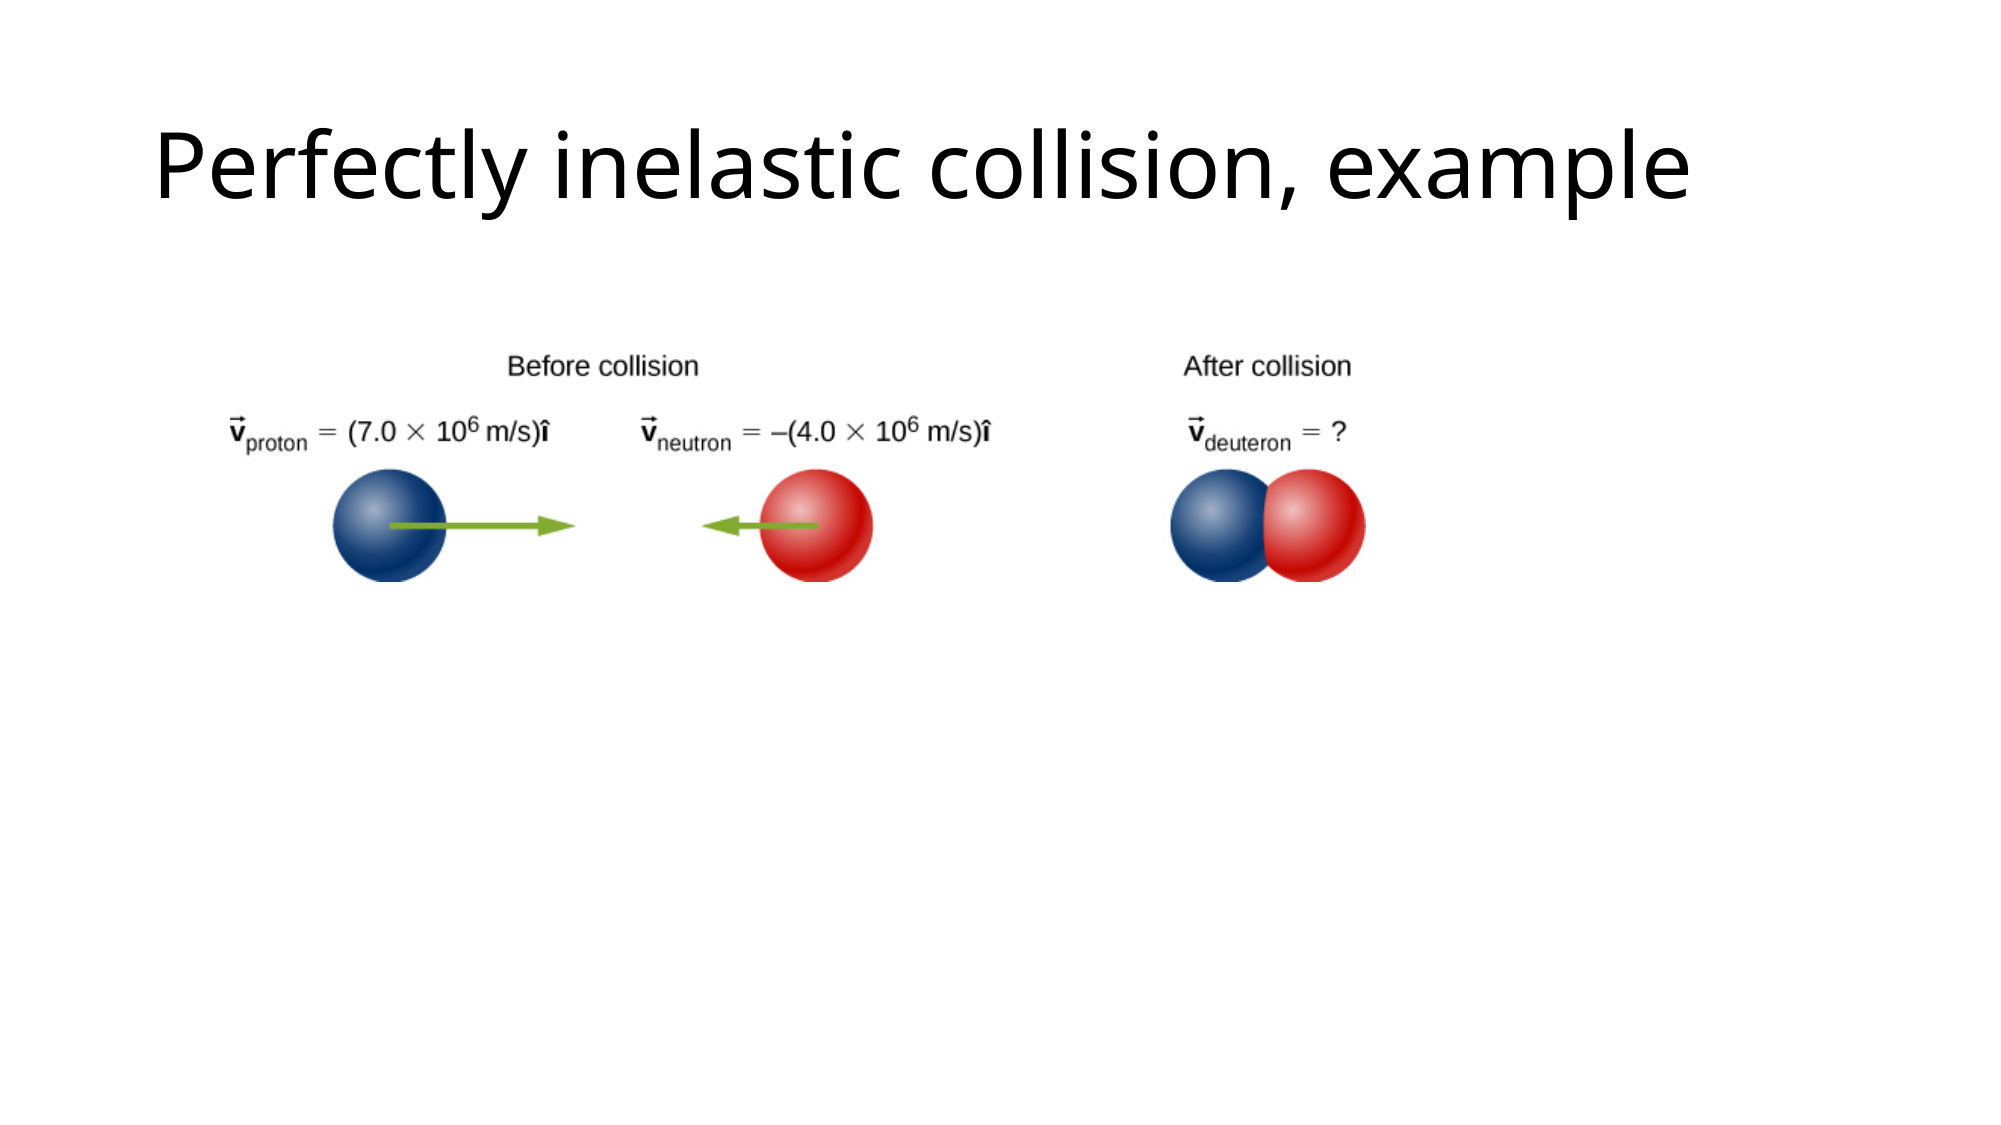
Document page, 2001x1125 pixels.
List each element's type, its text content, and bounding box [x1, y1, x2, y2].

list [230, 220, 1366, 714]
title Perfectly inelastic collision, example [137, 59, 1863, 278]
